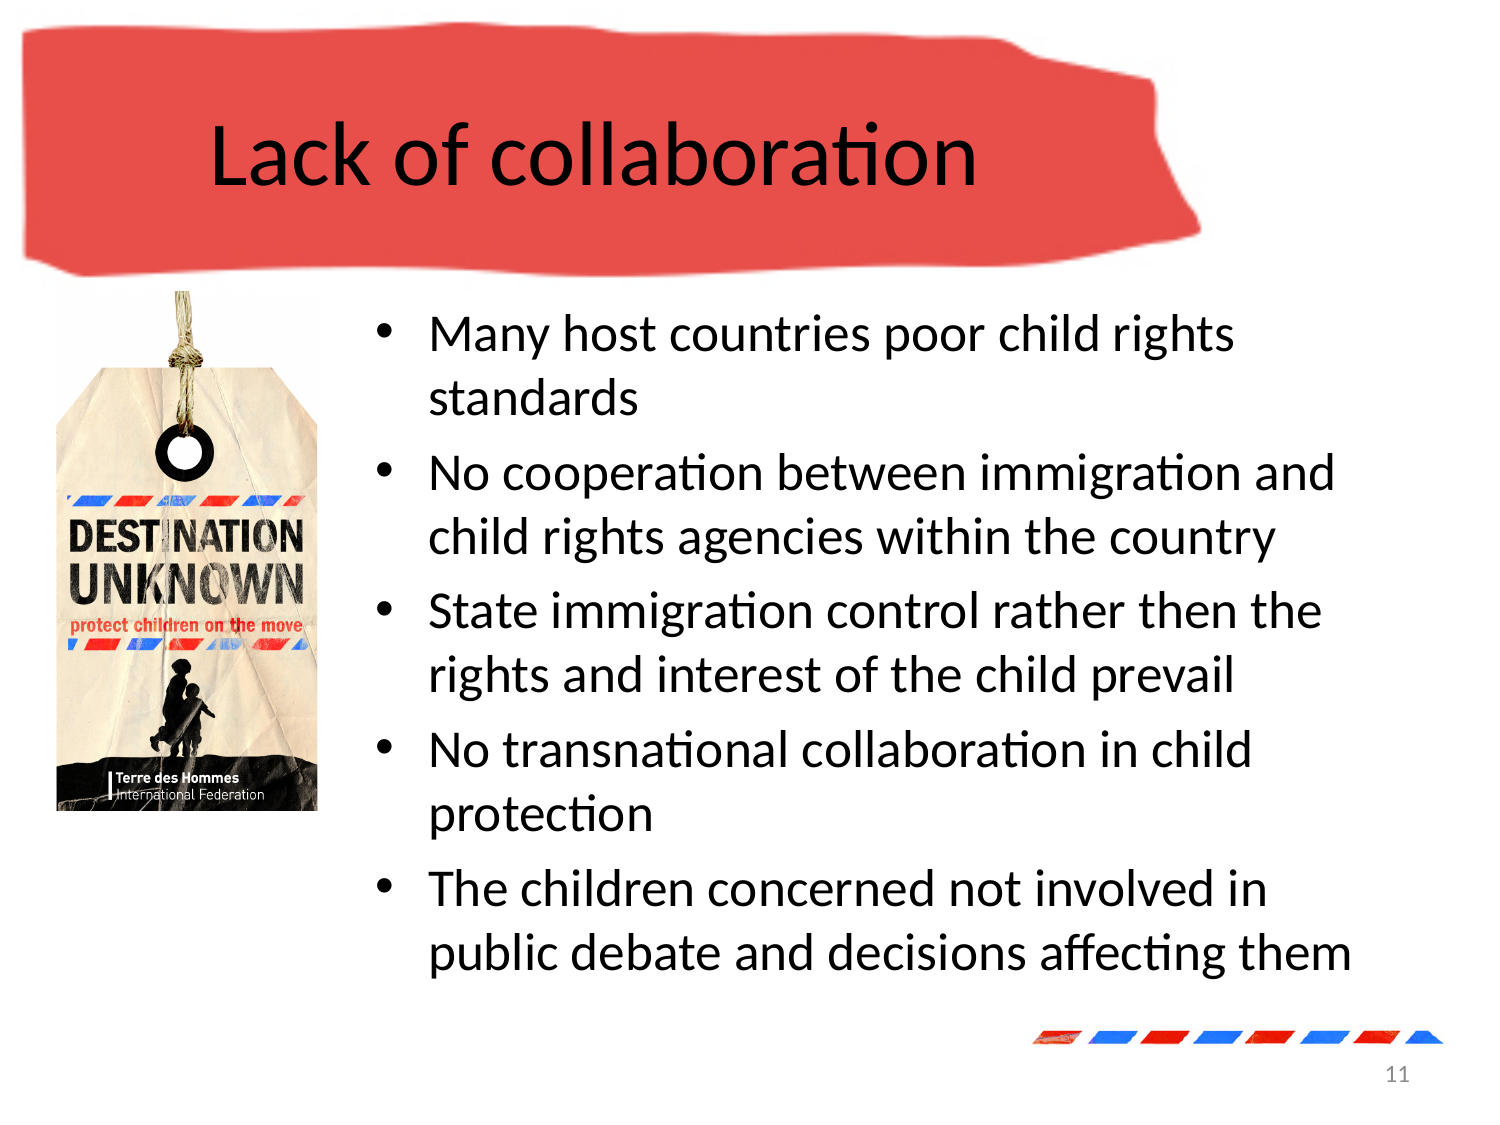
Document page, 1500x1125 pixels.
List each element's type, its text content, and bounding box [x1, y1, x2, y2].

list Many host countries poor child rights standards No cooperation between immigration and child rights agencies within the country State immigration control rather then the rights and interest of the child prevail No transnational collaboration in child protection The children concerned not involved in public debate and decisions affecting them [360, 290, 1425, 1005]
title Lack of collaboration [41, 55, 1149, 243]
picture [17, 5, 1258, 811]
picture [1028, 1019, 1447, 1059]
slide_number 11 [1074, 1042, 1425, 1103]
